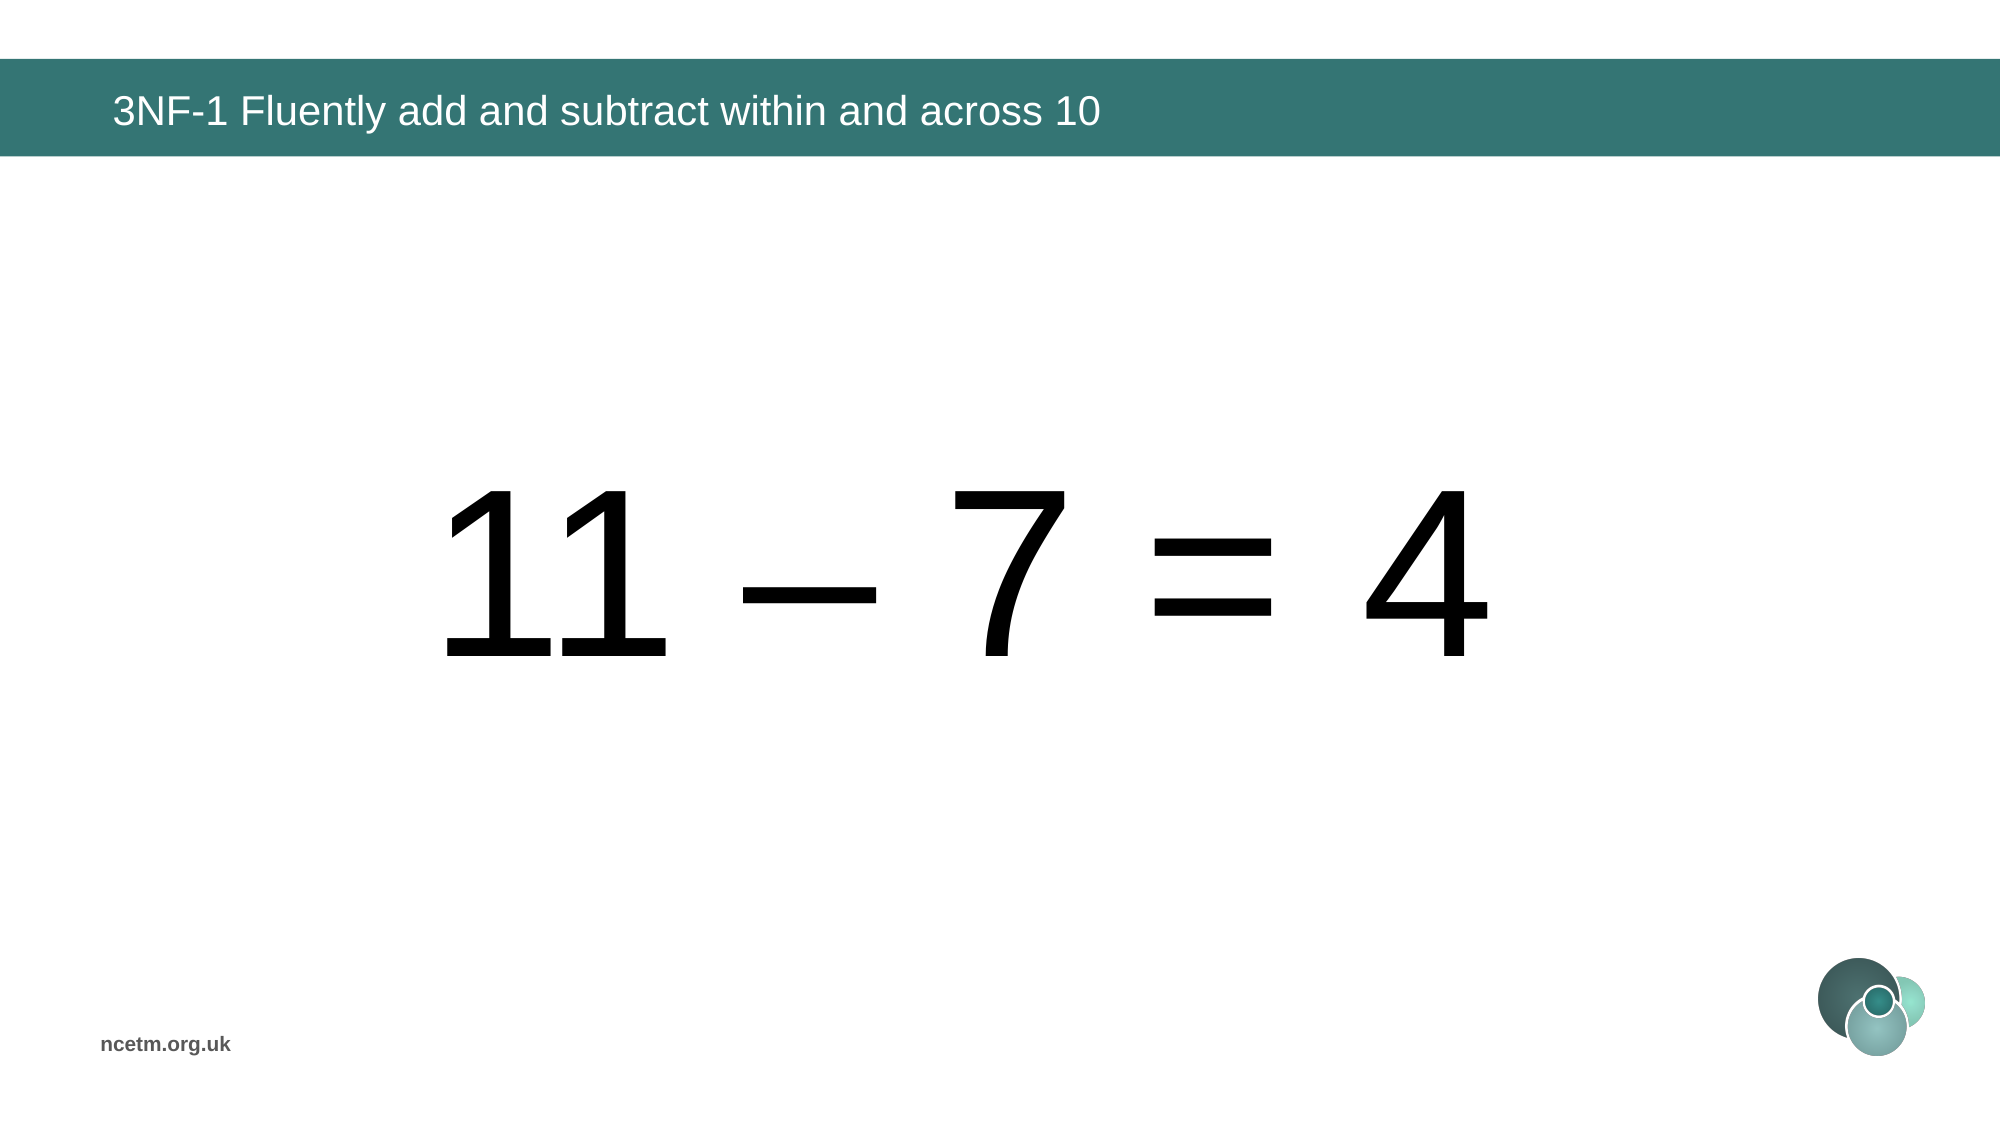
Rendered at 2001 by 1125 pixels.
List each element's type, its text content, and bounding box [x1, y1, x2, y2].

text_box 4 [1346, 409, 1510, 712]
title 3NF-1 Fluently add and subtract within and across 10 [97, 76, 1945, 147]
picture [1818, 958, 1925, 1056]
text_box 11 – 7 = [414, 409, 1346, 712]
